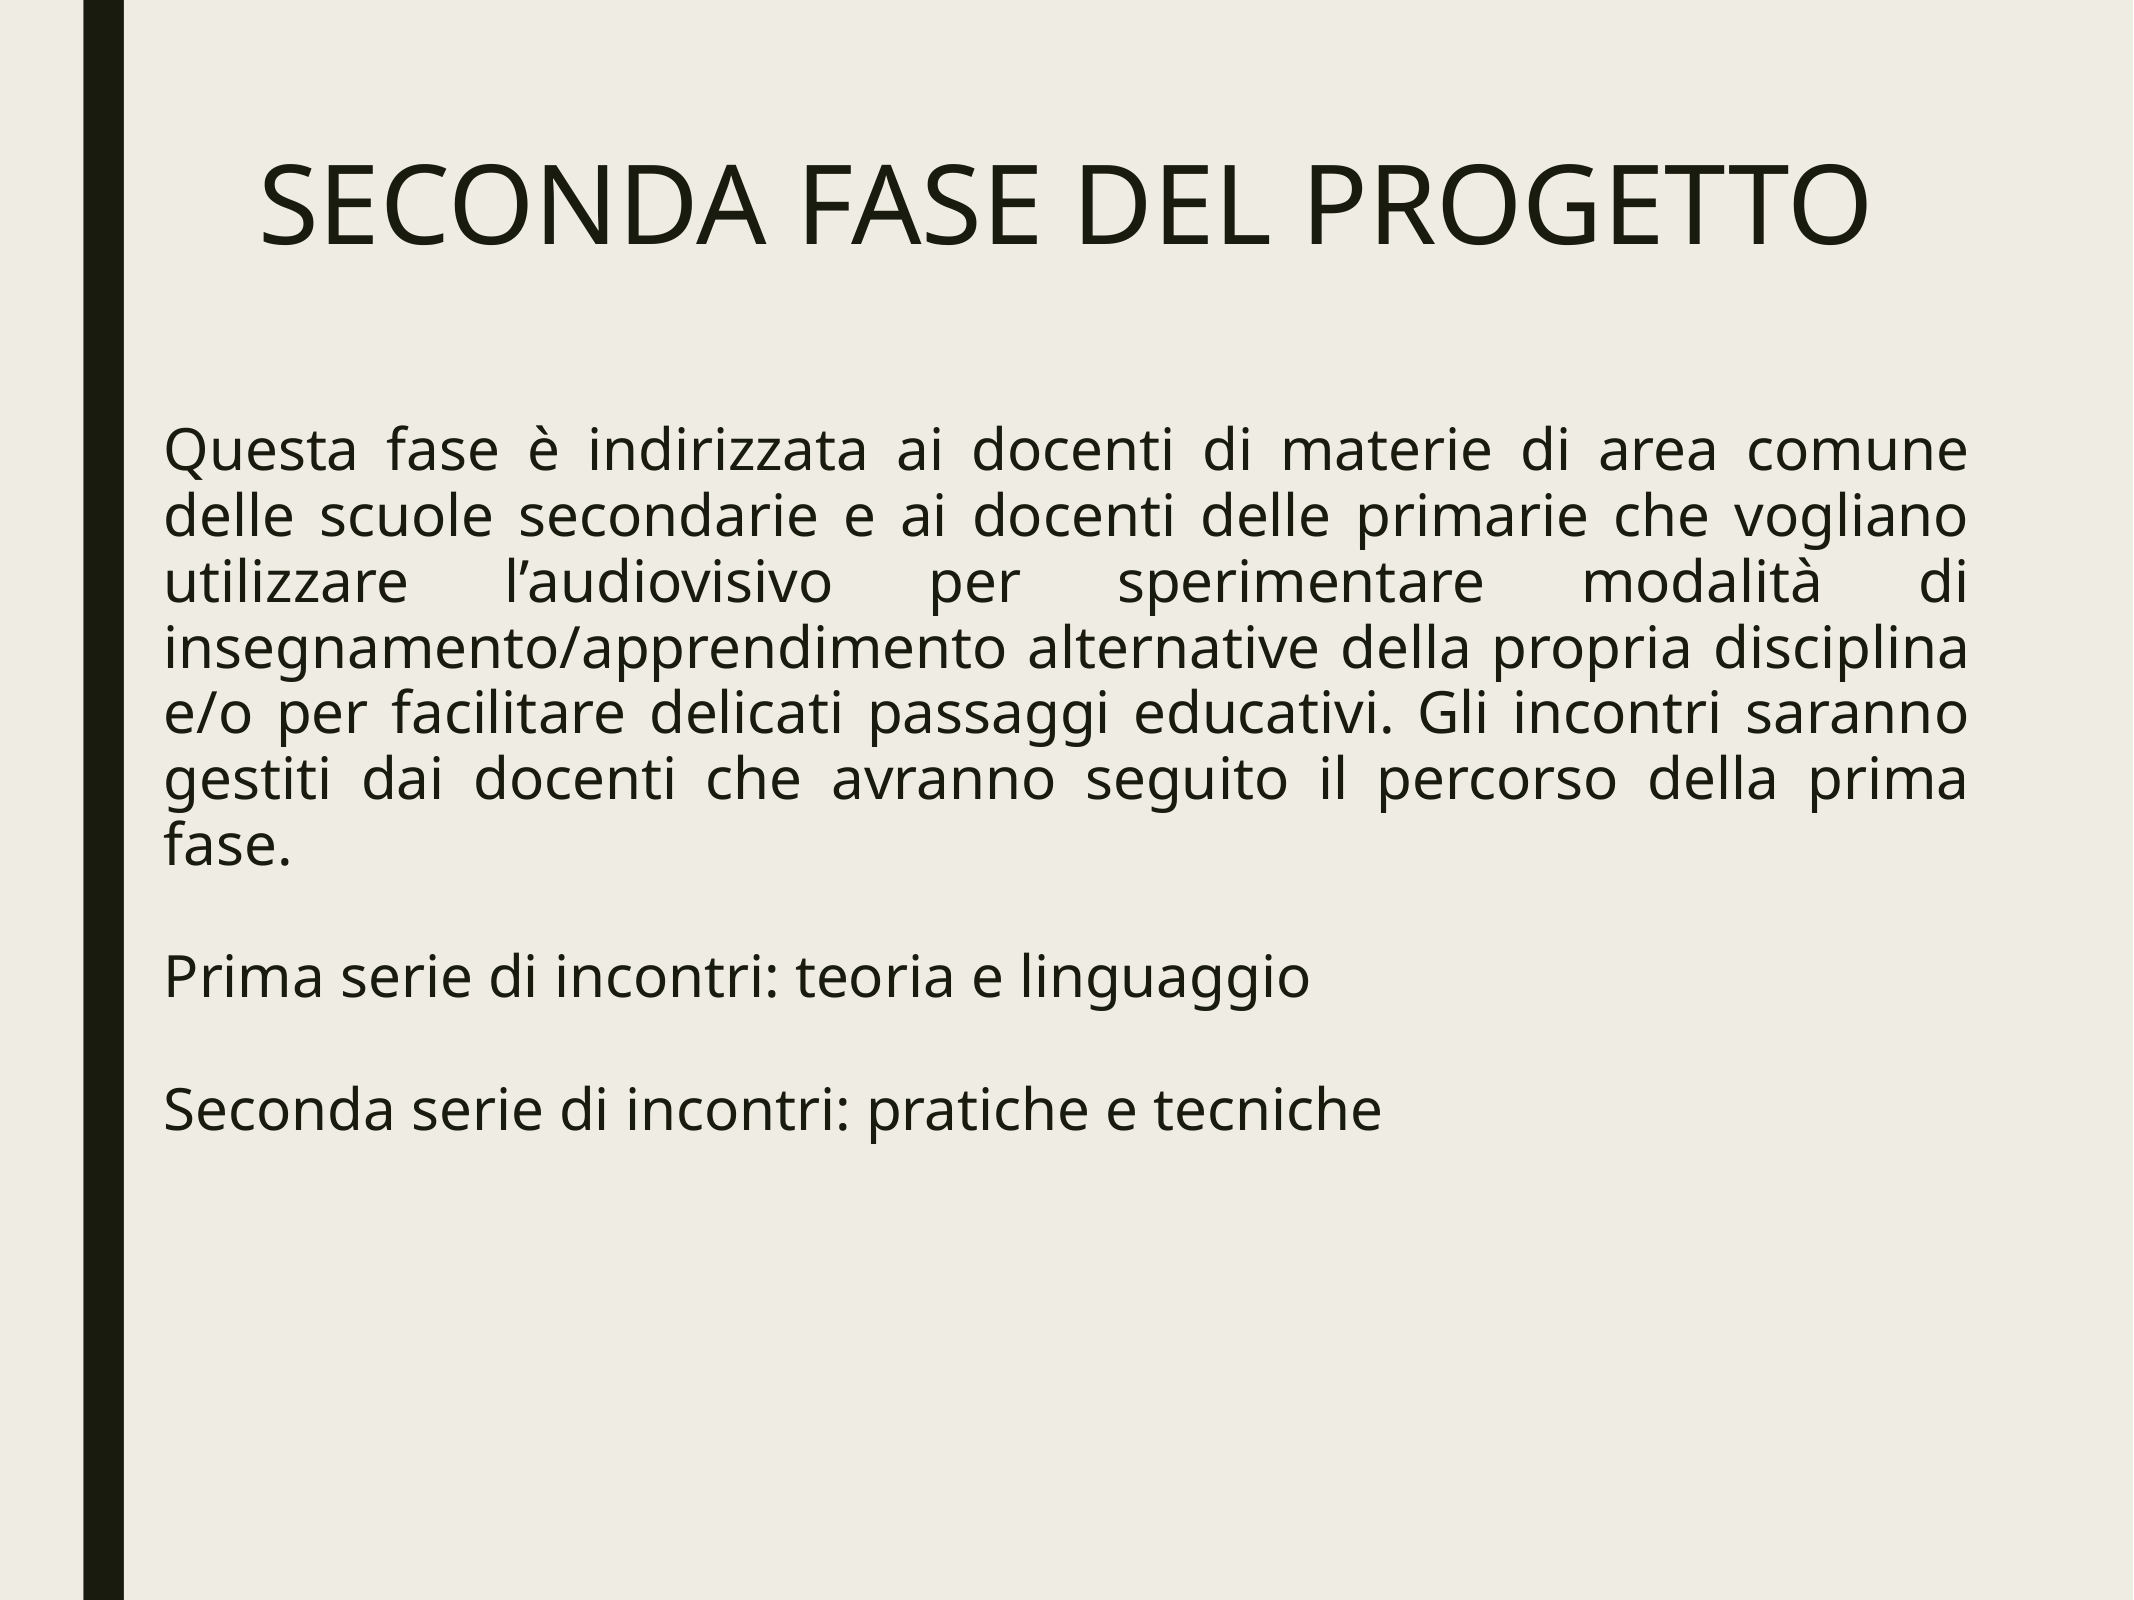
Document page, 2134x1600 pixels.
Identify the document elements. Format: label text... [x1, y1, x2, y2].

list Questa fase è indirizzata ai docenti di materie di area comune delle scuole secondarie e ai docenti delle primarie che vogliano utilizzare l’audiovisivo per sperimentare modalità di insegnamento/apprendimento alternative della propria disciplina e/o per facilitare delicati passaggi educativi. Gli incontri saranno gestiti dai docenti che avranno seguito il percorso della prima fase. Prima serie di incontri: teoria e linguaggio Seconda serie di incontri: pratiche e tecniche [155, 410, 1978, 1457]
title SECONDA FASE DEL PROGETTO [155, 142, 1978, 296]
